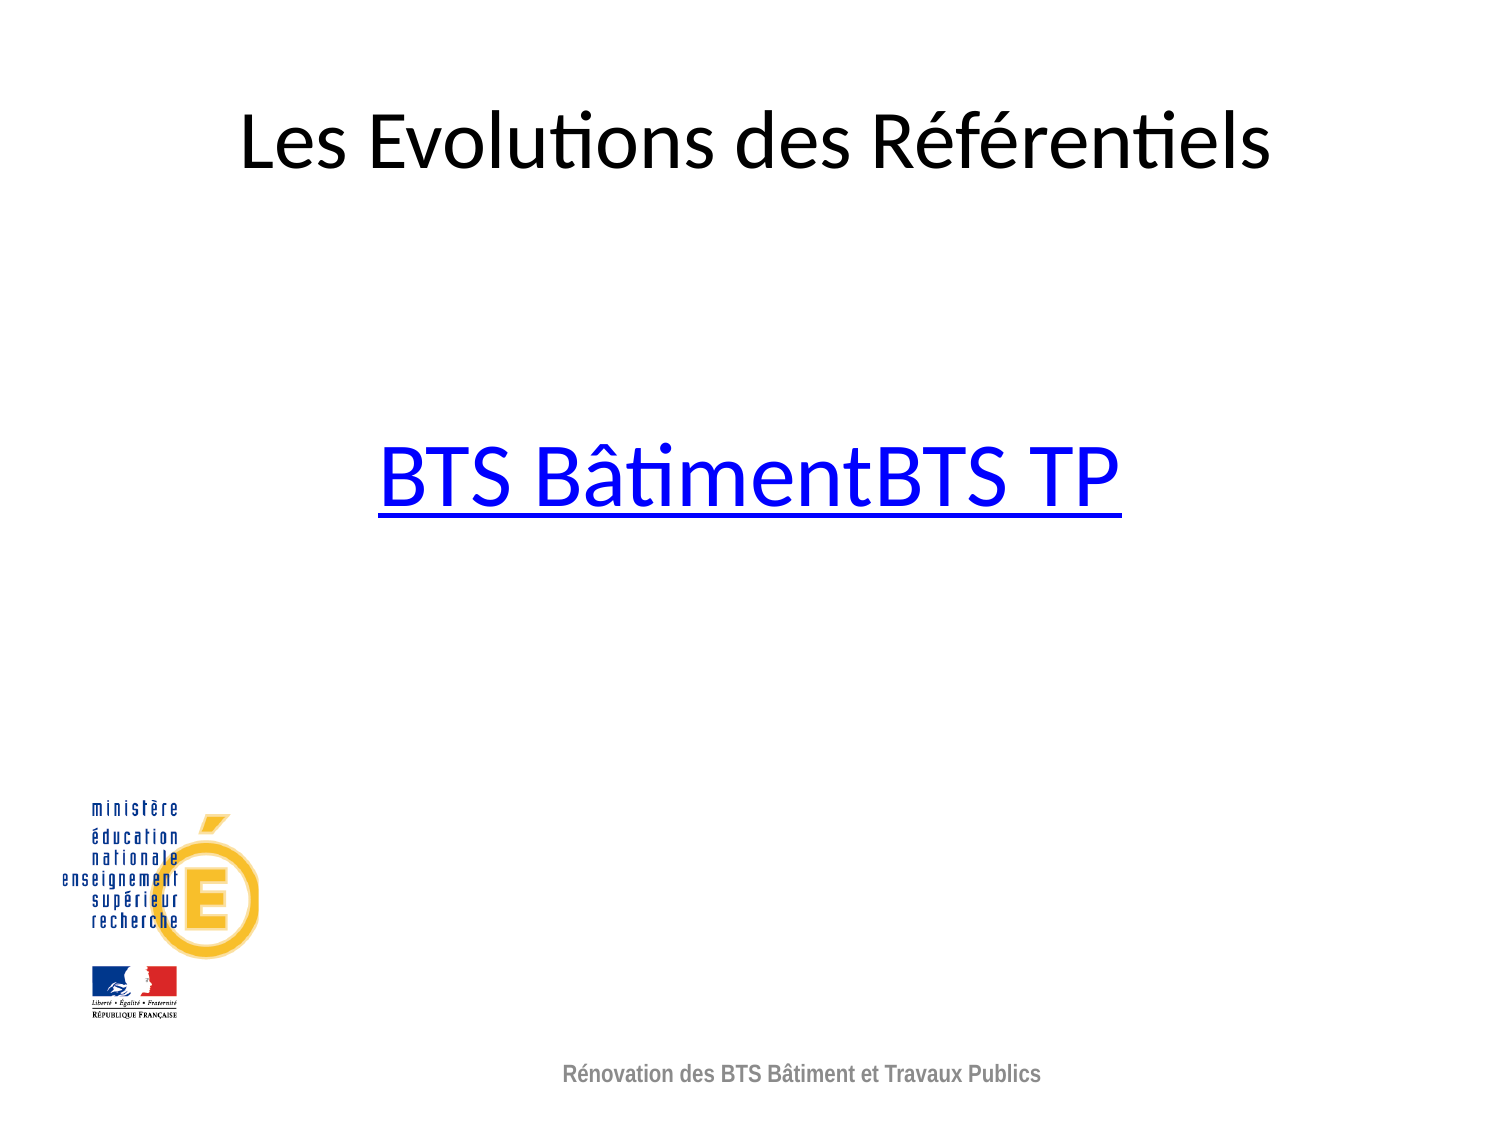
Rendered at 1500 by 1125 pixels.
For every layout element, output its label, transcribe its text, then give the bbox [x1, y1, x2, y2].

subtitle Les Evolutions des Référentiels [64, 77, 1448, 173]
title BTS Bâtiment BTS TP [112, 349, 1388, 591]
footer Rénovation des BTS Bâtiment et Travaux Publics [512, 1042, 1093, 1103]
